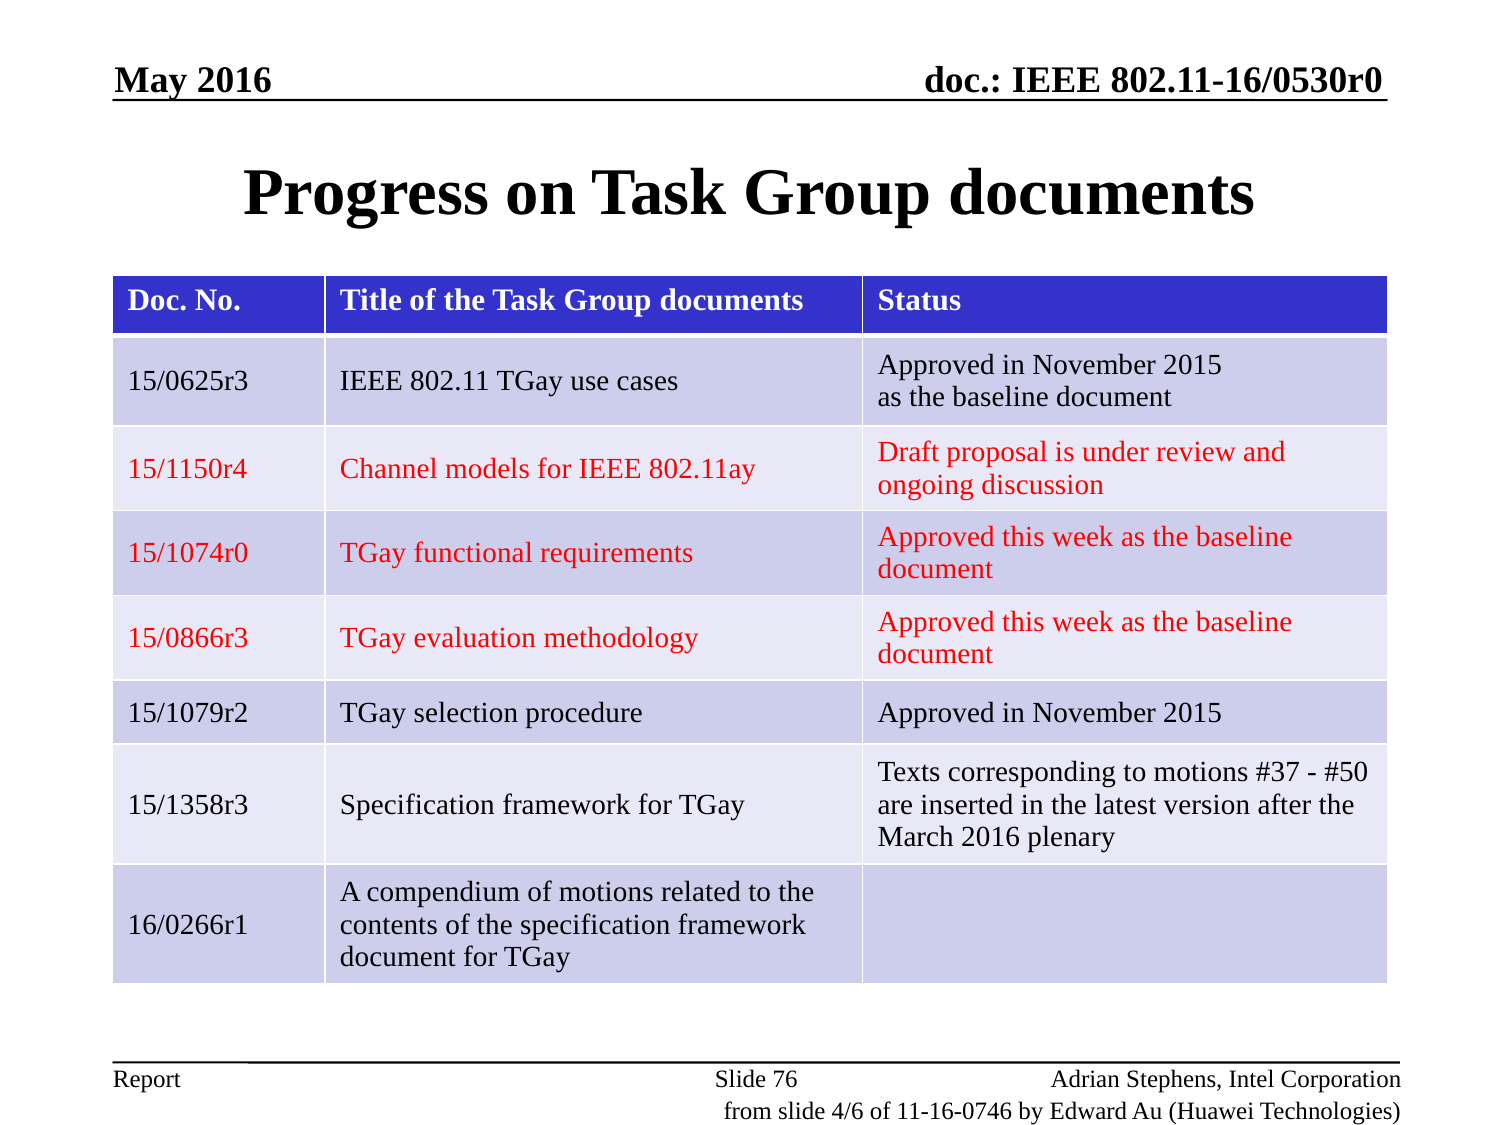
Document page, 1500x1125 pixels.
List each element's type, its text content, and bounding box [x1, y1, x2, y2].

text_box from slide 4/6 of 11-16-0746 by Edward Au (Huawei Technologies) [343, 1087, 1417, 1125]
table_cell Approved in November 2015 [863, 681, 1387, 743]
table_cell TGay evaluation methodology [326, 596, 862, 679]
table_cell 15/0866r3 [113, 596, 324, 679]
table_cell 15/0625r3 [113, 338, 324, 425]
table_cell IEEE 802.11 TGay use cases [326, 338, 862, 425]
table_cell Specification framework for TGay [326, 745, 862, 863]
table_cell TGay selection procedure [326, 681, 862, 743]
table_cell 15/1150r4 [113, 427, 324, 510]
table_cell Approved this week as the baseline document [863, 511, 1387, 595]
table_cell Approved this week as the baseline document [863, 596, 1387, 679]
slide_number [114, 54, 374, 101]
table_header Title of the Task Group documents [326, 276, 862, 333]
table_cell A compendium of motions related to the contents of the specification framework document for TGay [326, 865, 862, 983]
table_cell 15/1074r0 [113, 511, 324, 595]
slide_number Slide 76 [711, 1061, 801, 1087]
table_header Doc. No. [113, 276, 324, 333]
footer Adrian Stephens, Intel Corporation [1024, 1061, 1402, 1087]
table_cell Approved in November 2015 as the baseline document [863, 338, 1387, 425]
table_cell 15/1079r2 [113, 681, 324, 743]
table_cell TGay functional requirements [326, 511, 862, 595]
table_cell 16/0266r1 [113, 865, 324, 983]
table_cell 15/1358r3 [113, 745, 324, 863]
table_cell Channel models for IEEE 802.11ay [326, 427, 862, 510]
table_cell [863, 865, 1387, 983]
table_cell Draft proposal is under review and ongoing discussion [863, 427, 1387, 510]
table_header Status [863, 276, 1387, 333]
table_cell Texts corresponding to motions #37 - #50 are inserted in the latest version after the March 2016 plenary [863, 745, 1387, 863]
text_box Progress on Task Group documents [112, 99, 1388, 274]
